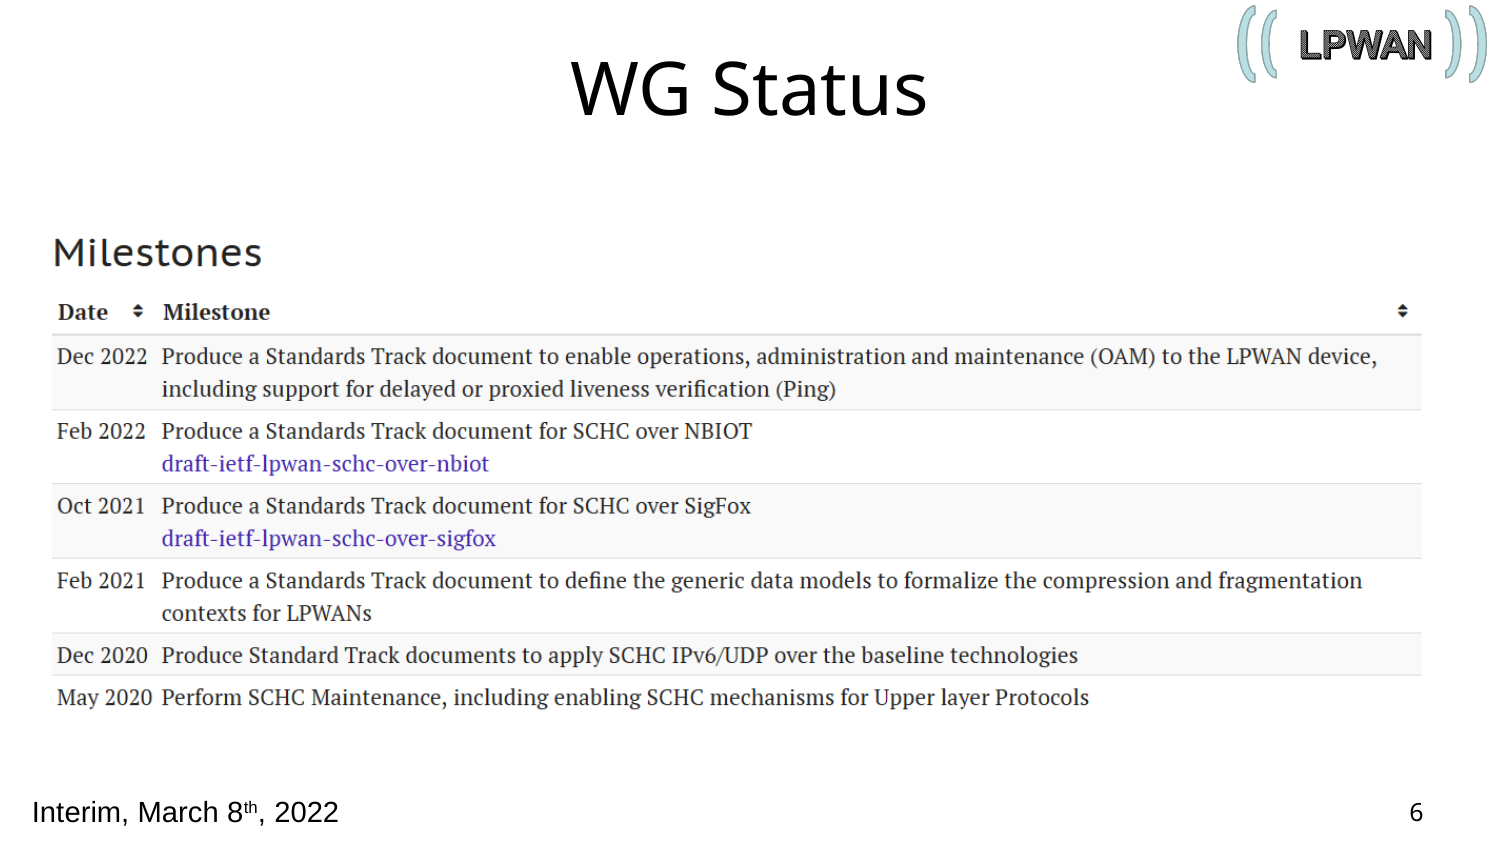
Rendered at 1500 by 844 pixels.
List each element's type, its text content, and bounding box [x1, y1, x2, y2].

picture [1237, 5, 1487, 83]
title WG Status [75, 33, 1425, 139]
slide_number 6 [1358, 791, 1439, 837]
picture [23, 229, 1434, 735]
